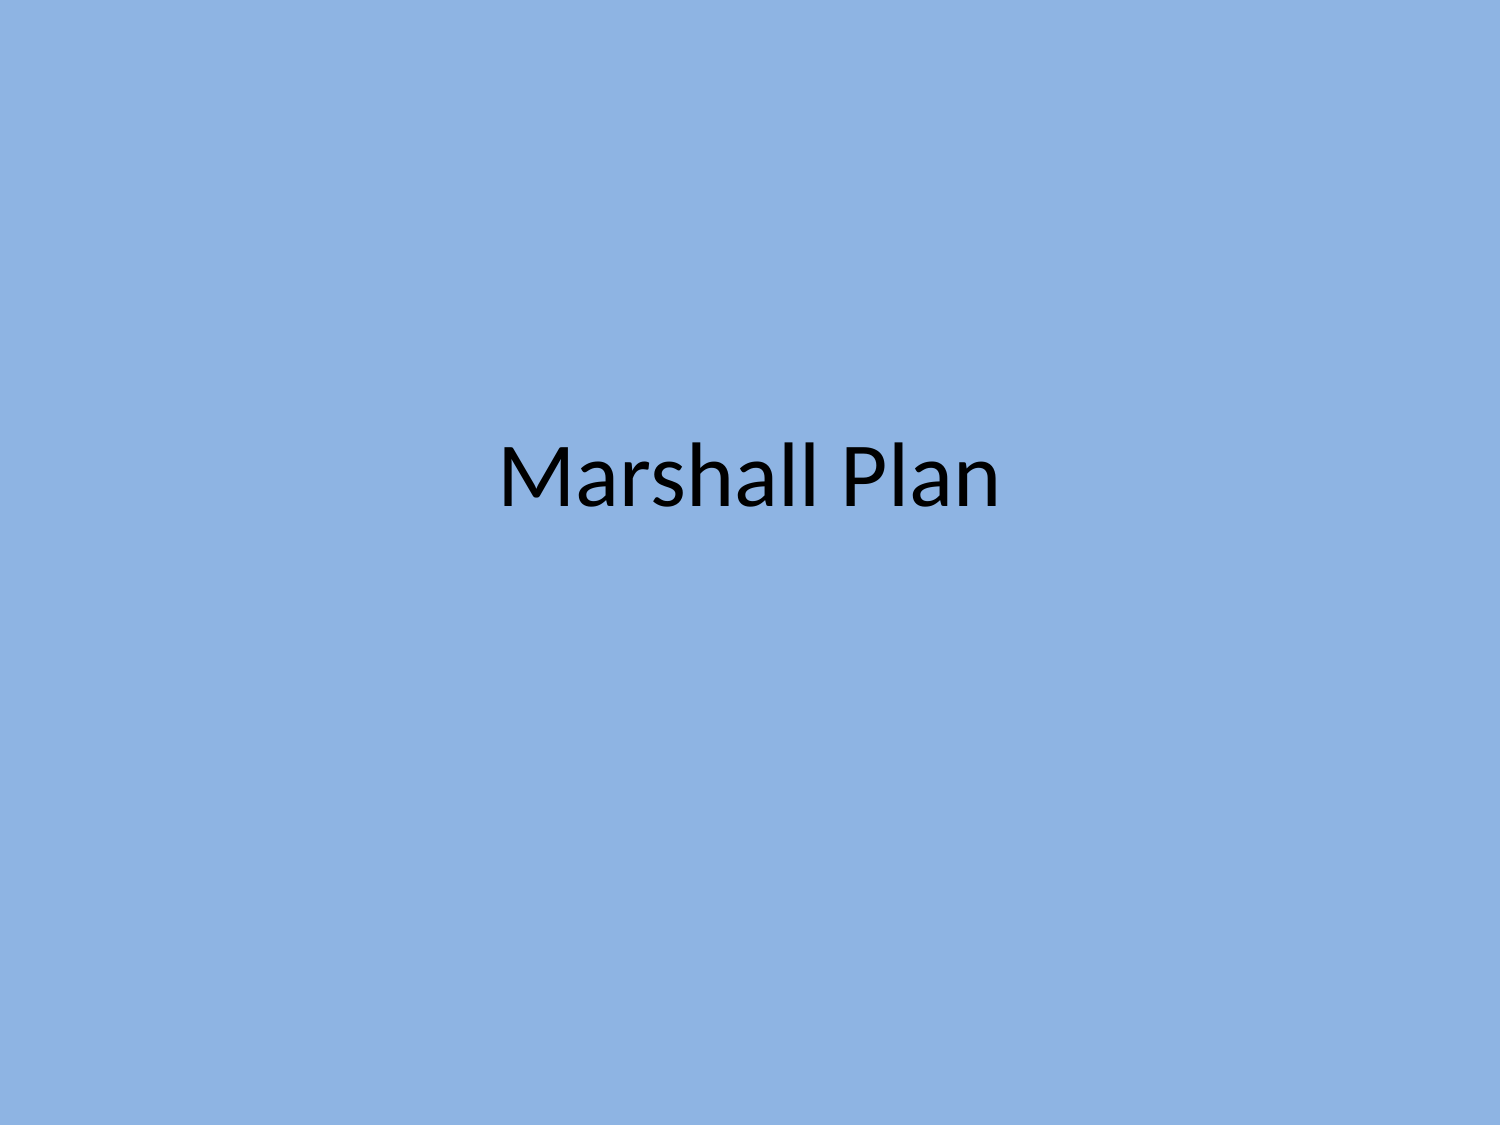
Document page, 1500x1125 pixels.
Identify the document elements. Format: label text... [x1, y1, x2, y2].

title Marshall Plan [112, 349, 1388, 591]
